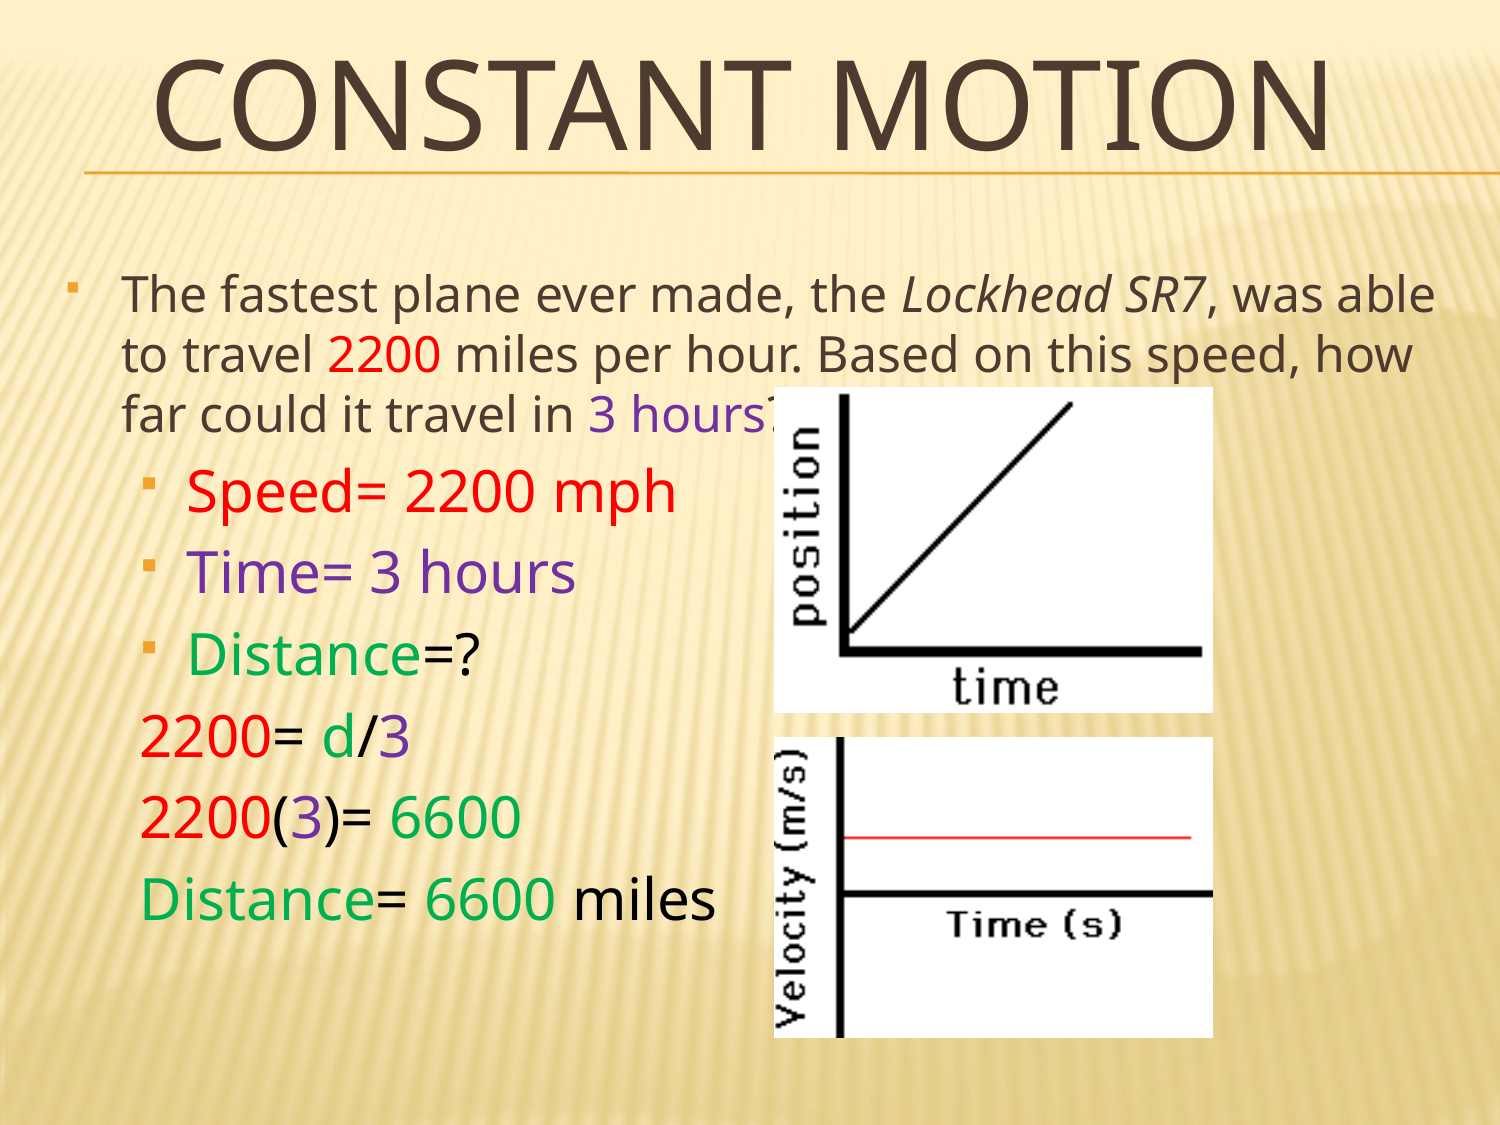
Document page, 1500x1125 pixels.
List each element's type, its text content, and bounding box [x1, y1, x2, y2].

text_box Constant motion [50, 0, 1438, 201]
picture [774, 387, 1213, 713]
picture [774, 737, 1213, 1038]
list The fastest plane ever made, the Lockhead SR7, was able to travel 2200 miles per hour. Based on this speed, how far could it travel in 3 hours? Speed= 2200 mph Time= 3 hours Distance=? 2200= d/3 2200(3)= 6600 Distance= 6600 miles [50, 254, 1475, 998]
